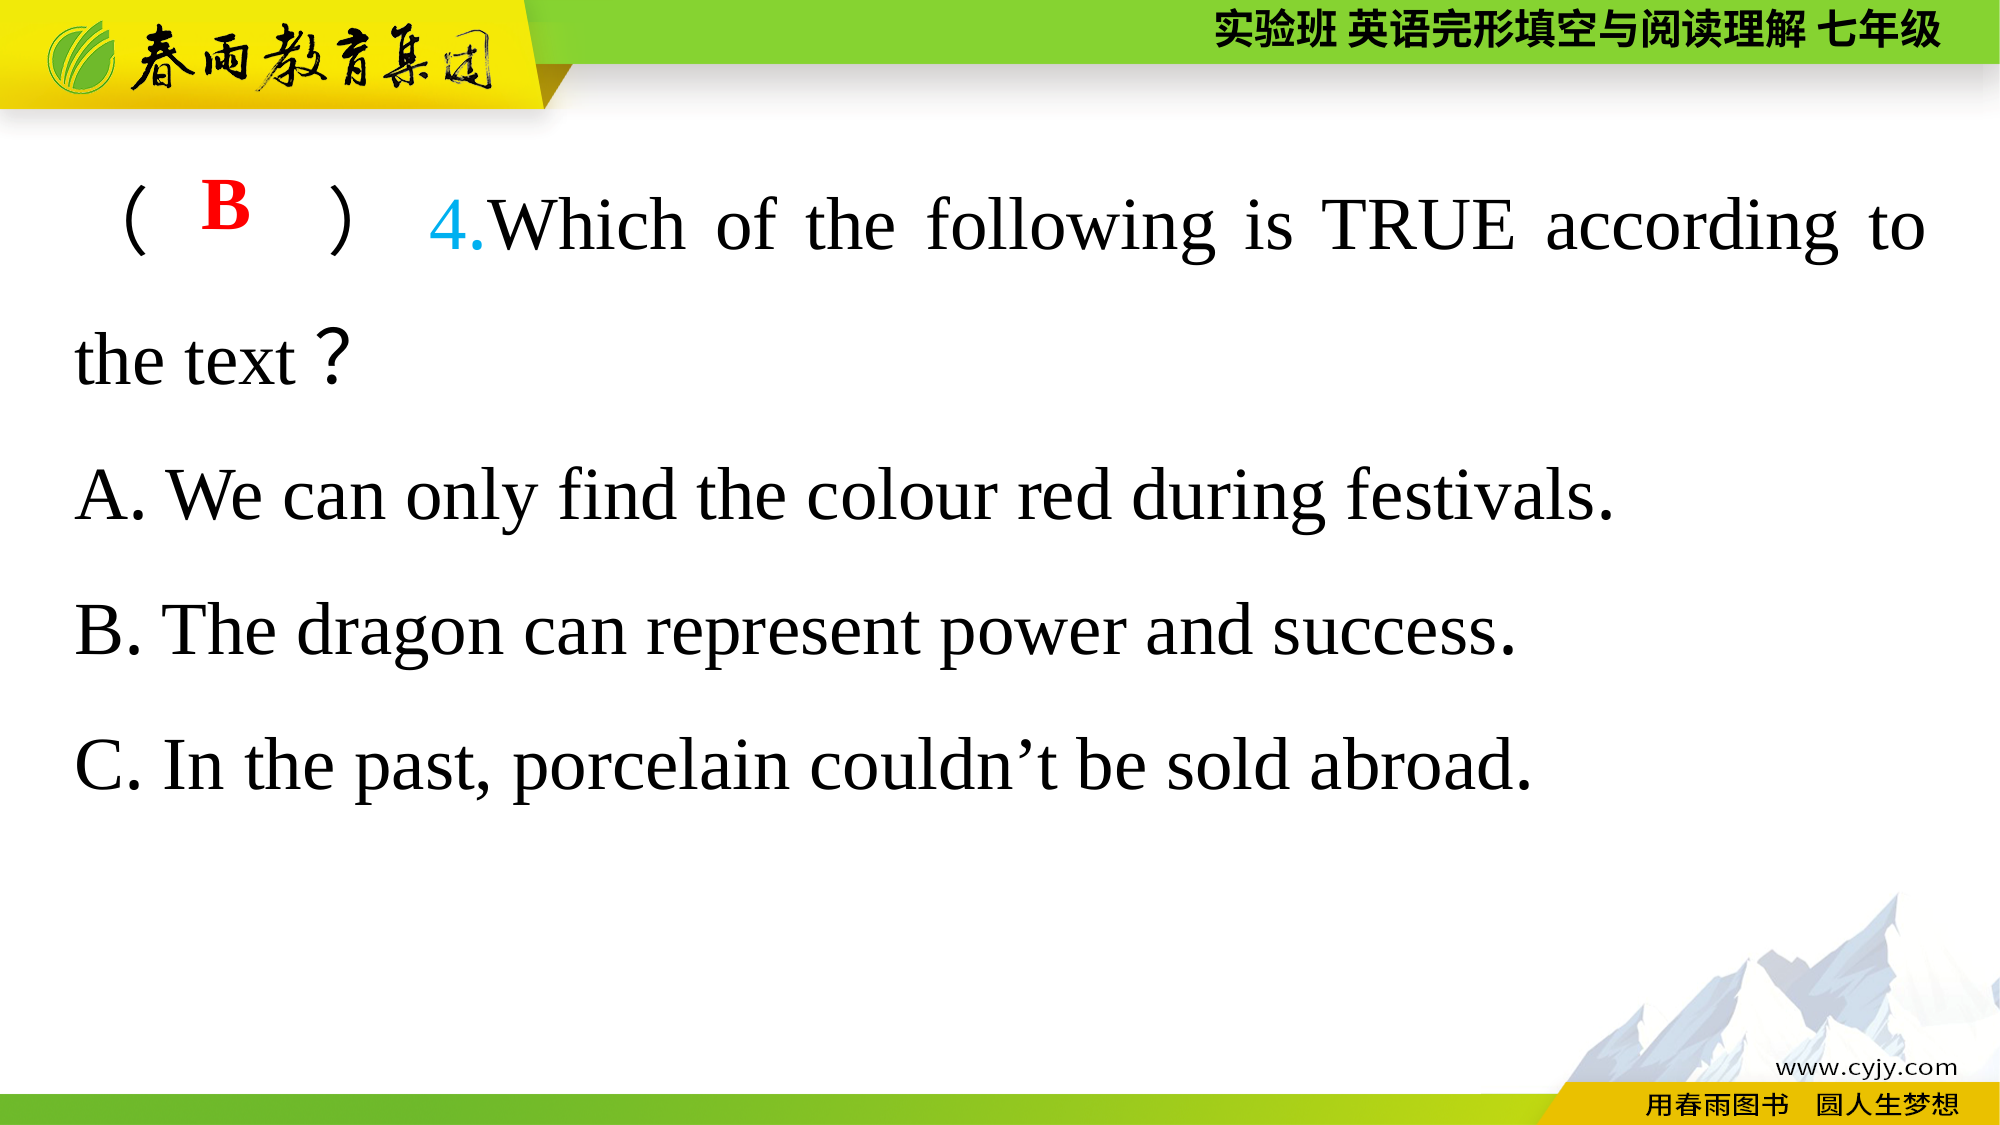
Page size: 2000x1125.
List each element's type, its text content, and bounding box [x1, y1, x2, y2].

text_box B [186, 146, 267, 252]
list （ ）4.Which of the following is TRUE according to the text？ A. We can only find the colour red during festivals. B. The dragon can represent power and success. C. In the past, porcelain couldn’t be sold abroad. [59, 122, 1944, 802]
picture [0, 0, 2000, 1125]
